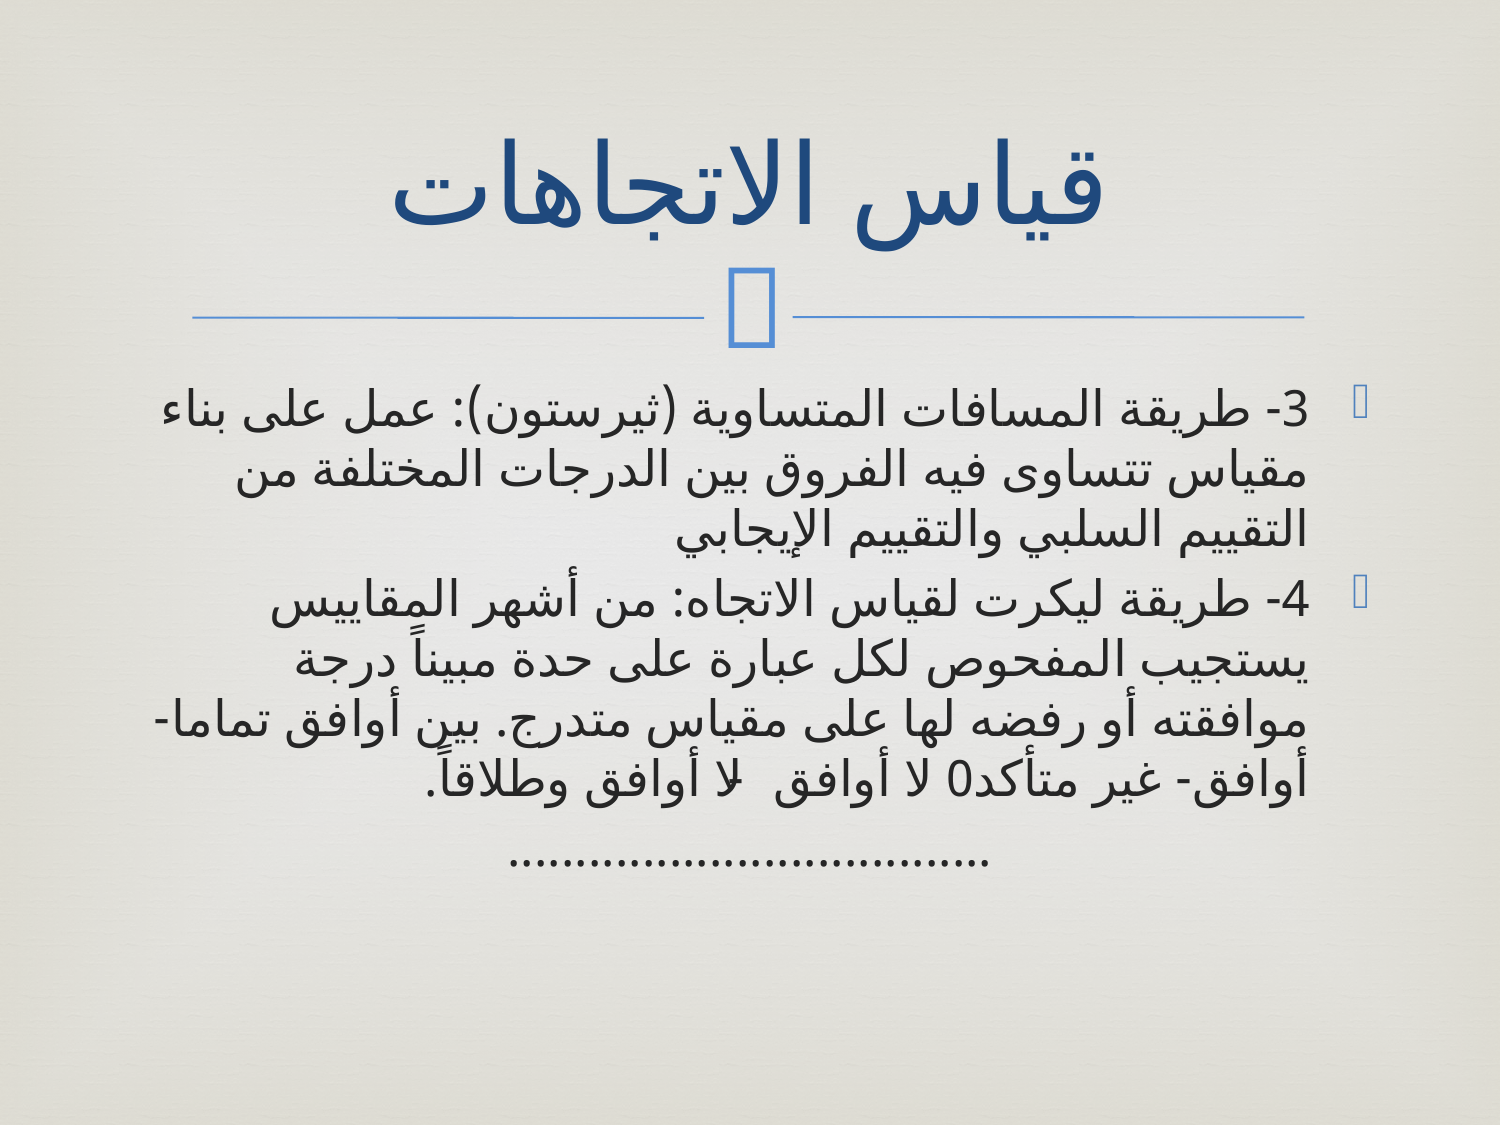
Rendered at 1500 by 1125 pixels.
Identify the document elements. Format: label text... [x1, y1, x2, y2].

title قياس الاتجاهات [112, 93, 1386, 267]
list 3- طريقة المسافات المتساوية (ثيرستون): عمل على بناء مقياس تتساوى فيه الفروق بين الدرجات المختلفة من التقييم السلبي والتقييم الإيجابي 4- طريقة ليكرت لقياس الاتجاه: من أشهر المقاييس يستجيب المفحوص لكل عبارة على حدة مبيناً درجة موافقته أو رفضه لها على مقياس متدرج. بين أوافق تماما- أوافق- غير متأكد0 لا أوافق- لا أوافق وطلاقاً. .................................... [114, 368, 1386, 1005]
